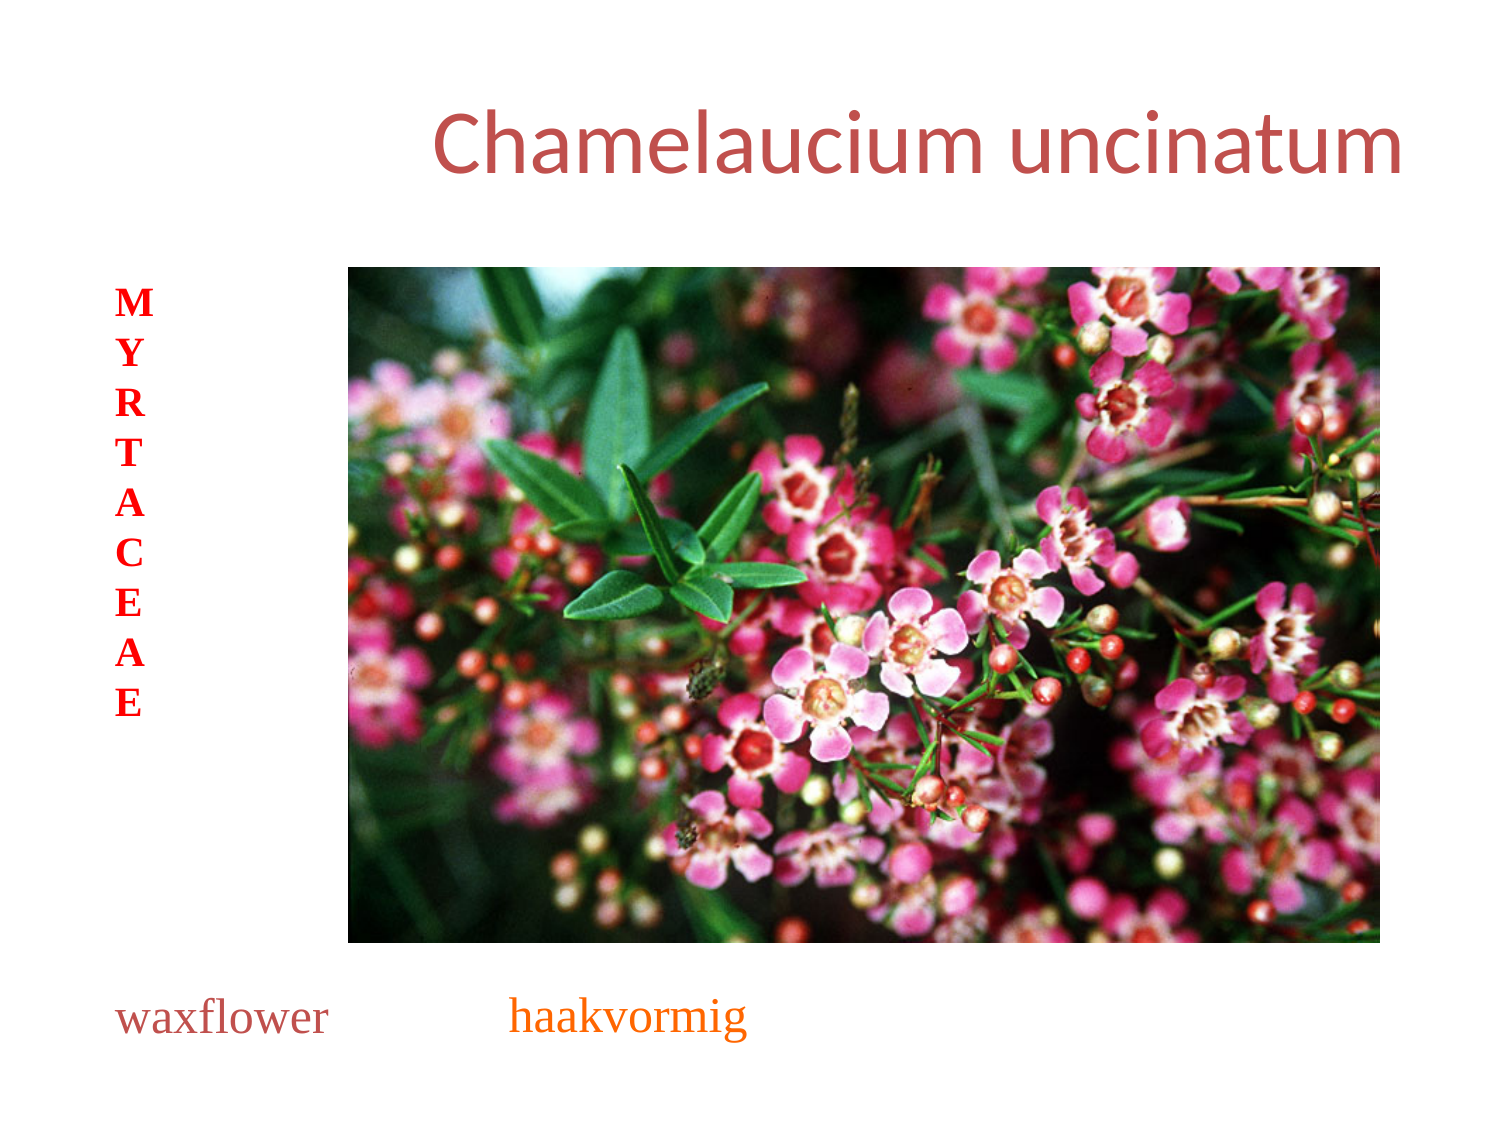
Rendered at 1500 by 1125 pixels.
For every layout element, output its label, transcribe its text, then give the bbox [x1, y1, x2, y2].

text_box MYRTACEAE [100, 267, 163, 733]
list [348, 266, 1381, 943]
text_box haakvormig [50, 974, 763, 1050]
title Chamelaucium uncinatum [147, 42, 1423, 231]
text_box waxflower [100, 976, 1163, 1051]
